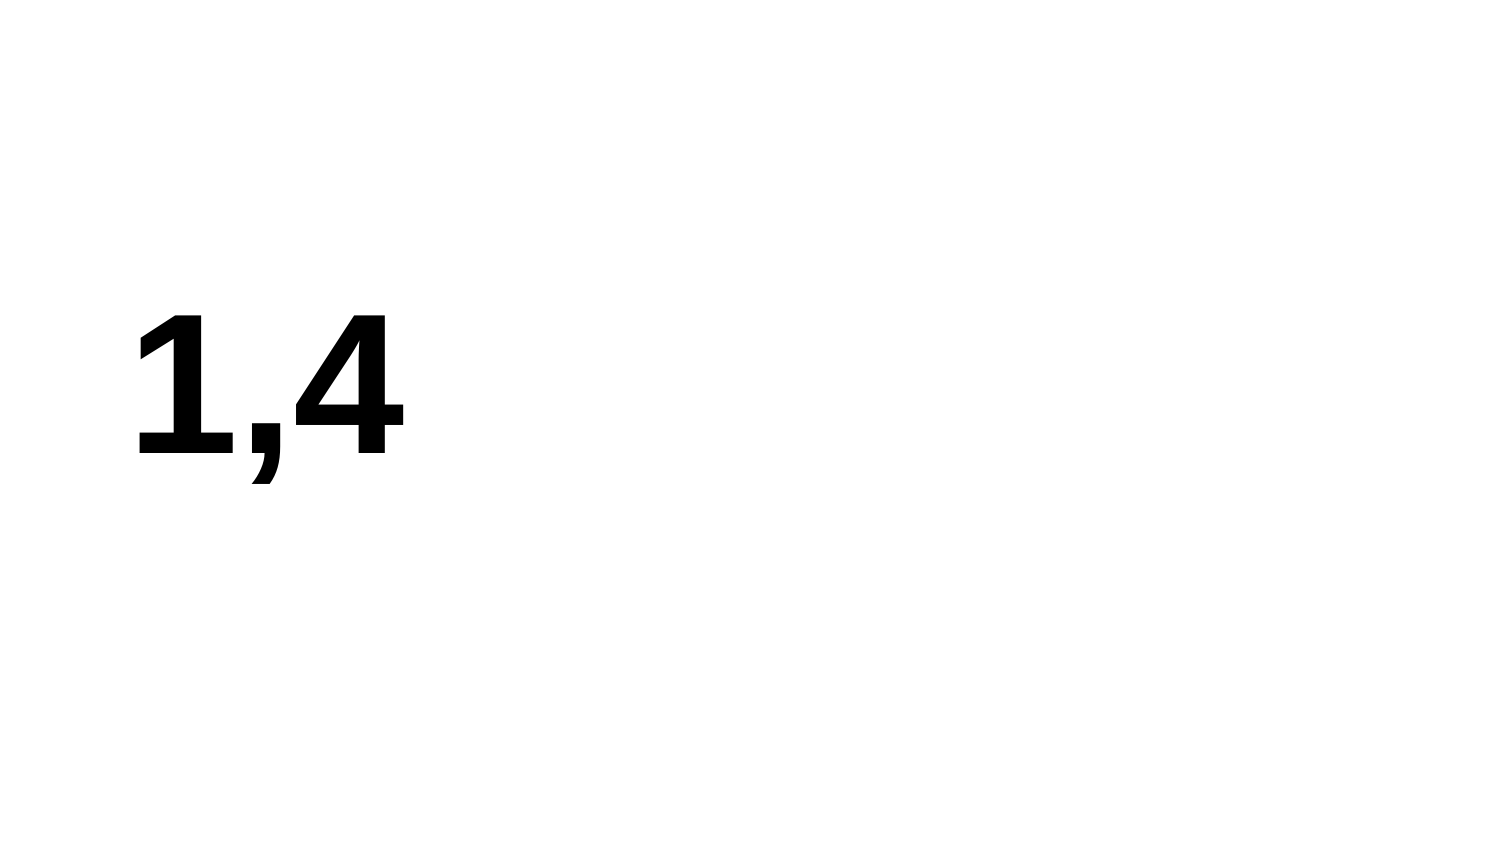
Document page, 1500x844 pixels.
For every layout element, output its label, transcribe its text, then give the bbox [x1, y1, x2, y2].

text_box 1,4 [112, 235, 1388, 509]
